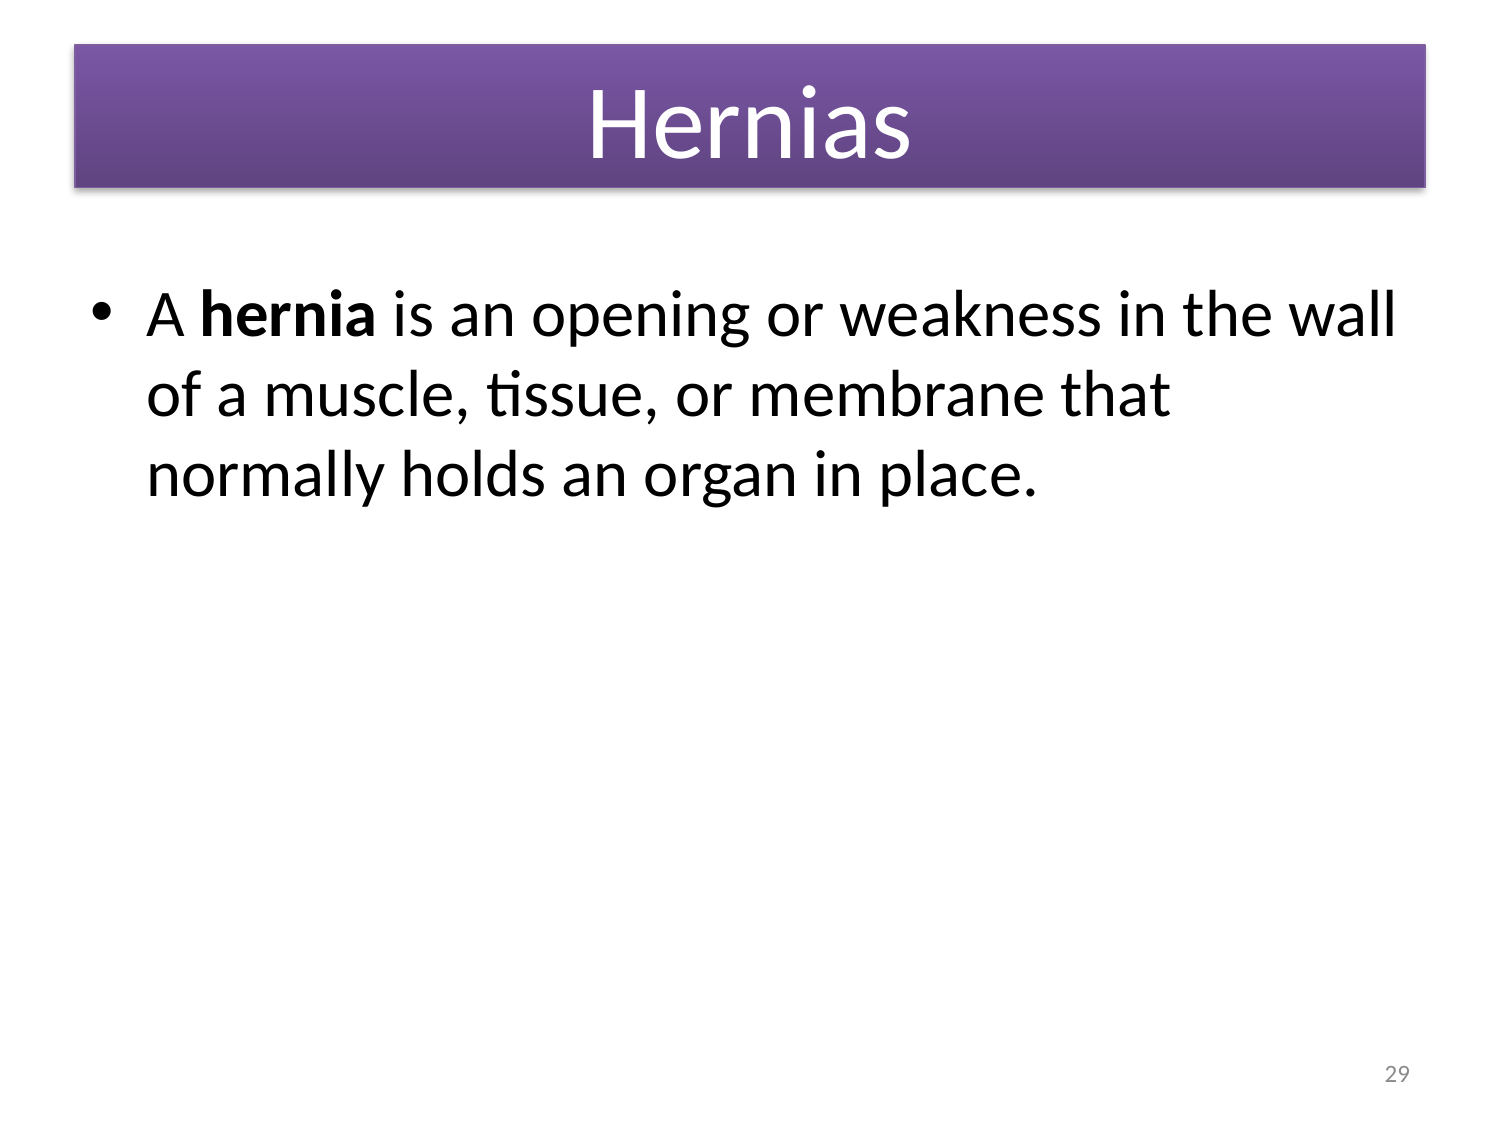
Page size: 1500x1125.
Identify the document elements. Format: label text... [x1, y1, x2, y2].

title Hernias [74, 44, 1426, 188]
list A hernia is an opening or weakness in the wall of a muscle, tissue, or membrane that normally holds an organ in place. [75, 262, 1425, 1005]
slide_number 29 [1074, 1042, 1425, 1103]
